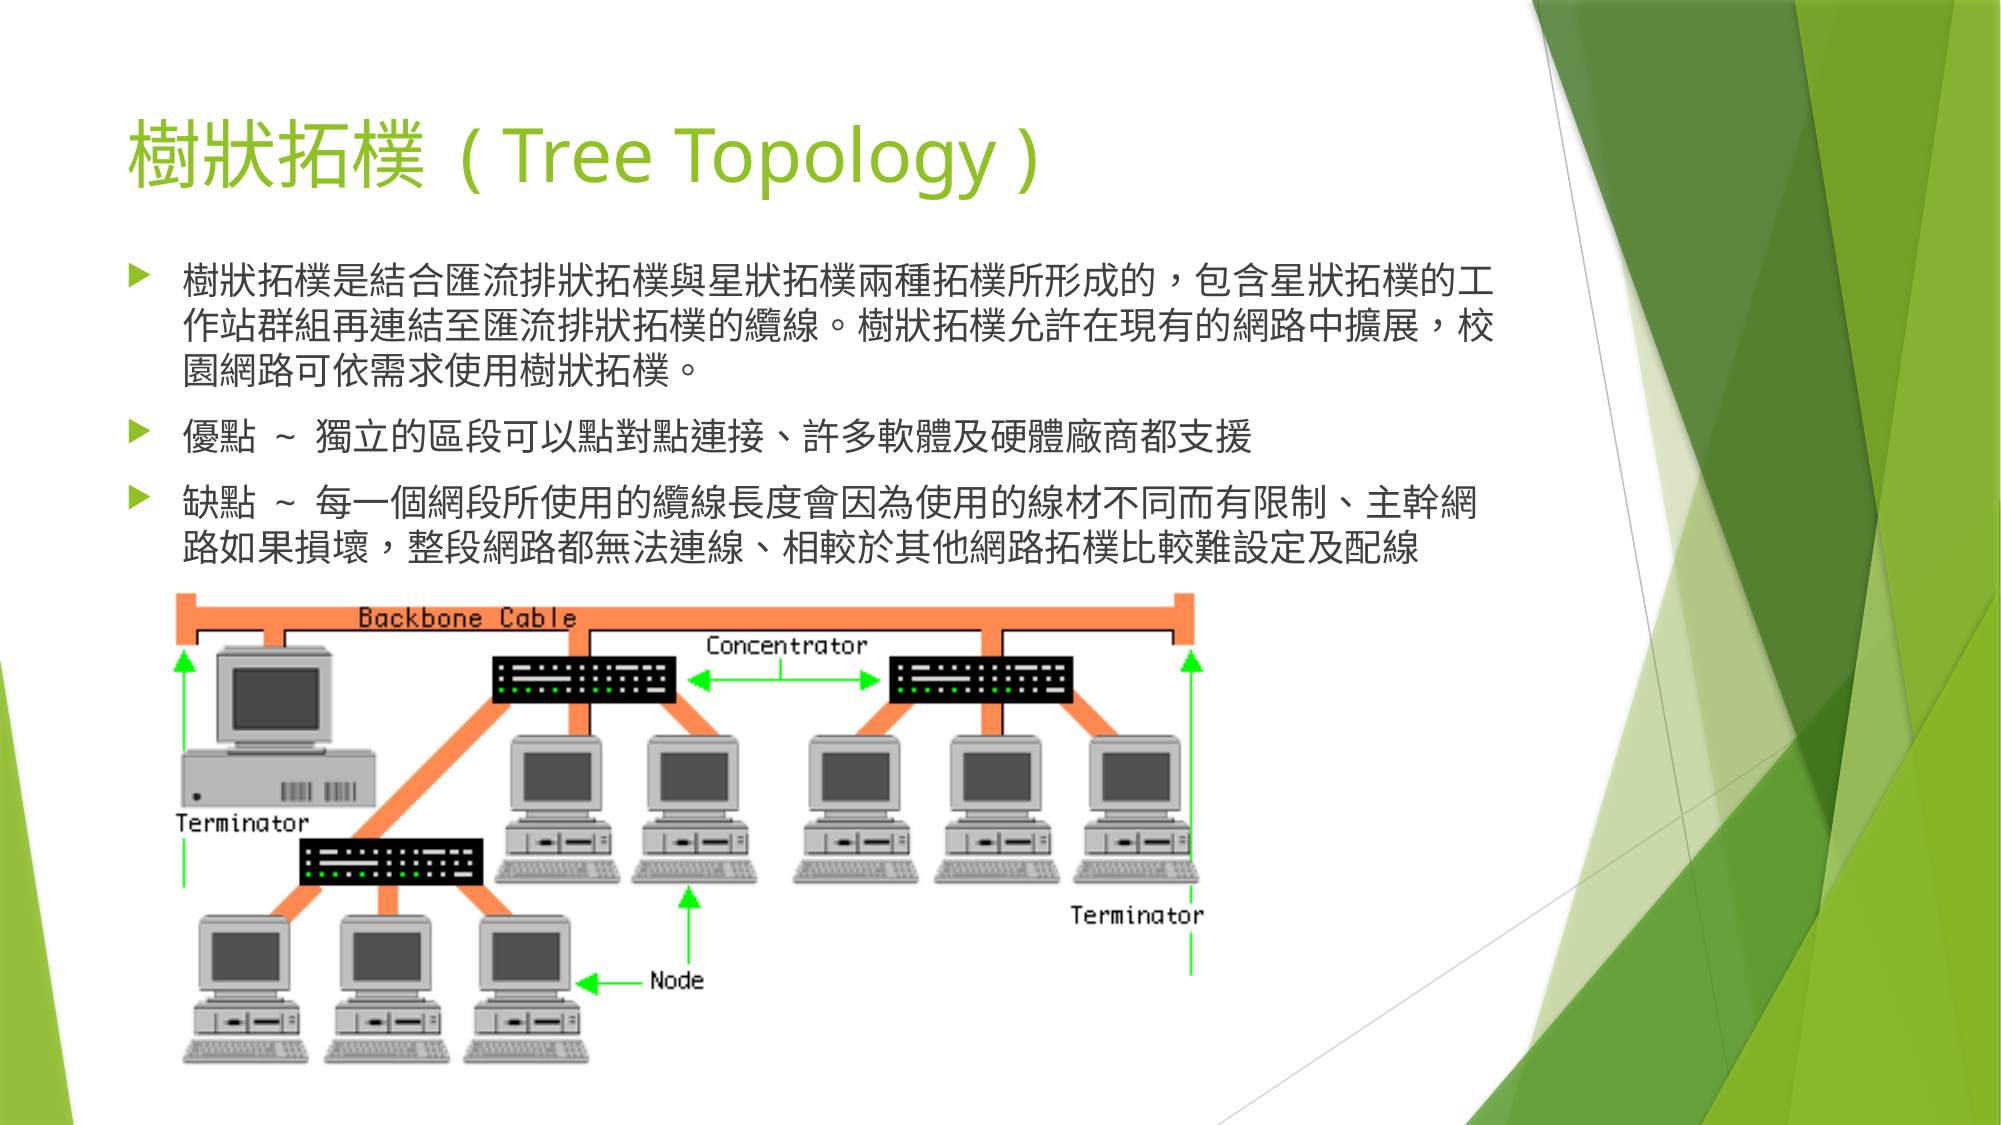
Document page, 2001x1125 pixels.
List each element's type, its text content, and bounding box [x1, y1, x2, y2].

list 樹狀拓樸是結合匯流排狀拓樸與星狀拓樸兩種拓樸所形成的，包含星狀拓樸的工作站群組再連結至匯流排狀拓樸的纜線。樹狀拓樸允許在現有的網路中擴展，校園網路可依需求使用樹狀拓樸。 優點 ~ 獨立的區段可以點對點連接、許多軟體及硬體廠商都支援 缺點 ~ 每一個網段所使用的纜線長度會因為使用的線材不同而有限制、主幹網路如果損壞，整段網路都無法連線、相較於其他網路拓樸比較難設定及配線 [111, 249, 1522, 991]
picture [170, 585, 1214, 1084]
title 樹狀拓樸 ( Tree Topology ) [111, 99, 1522, 249]
